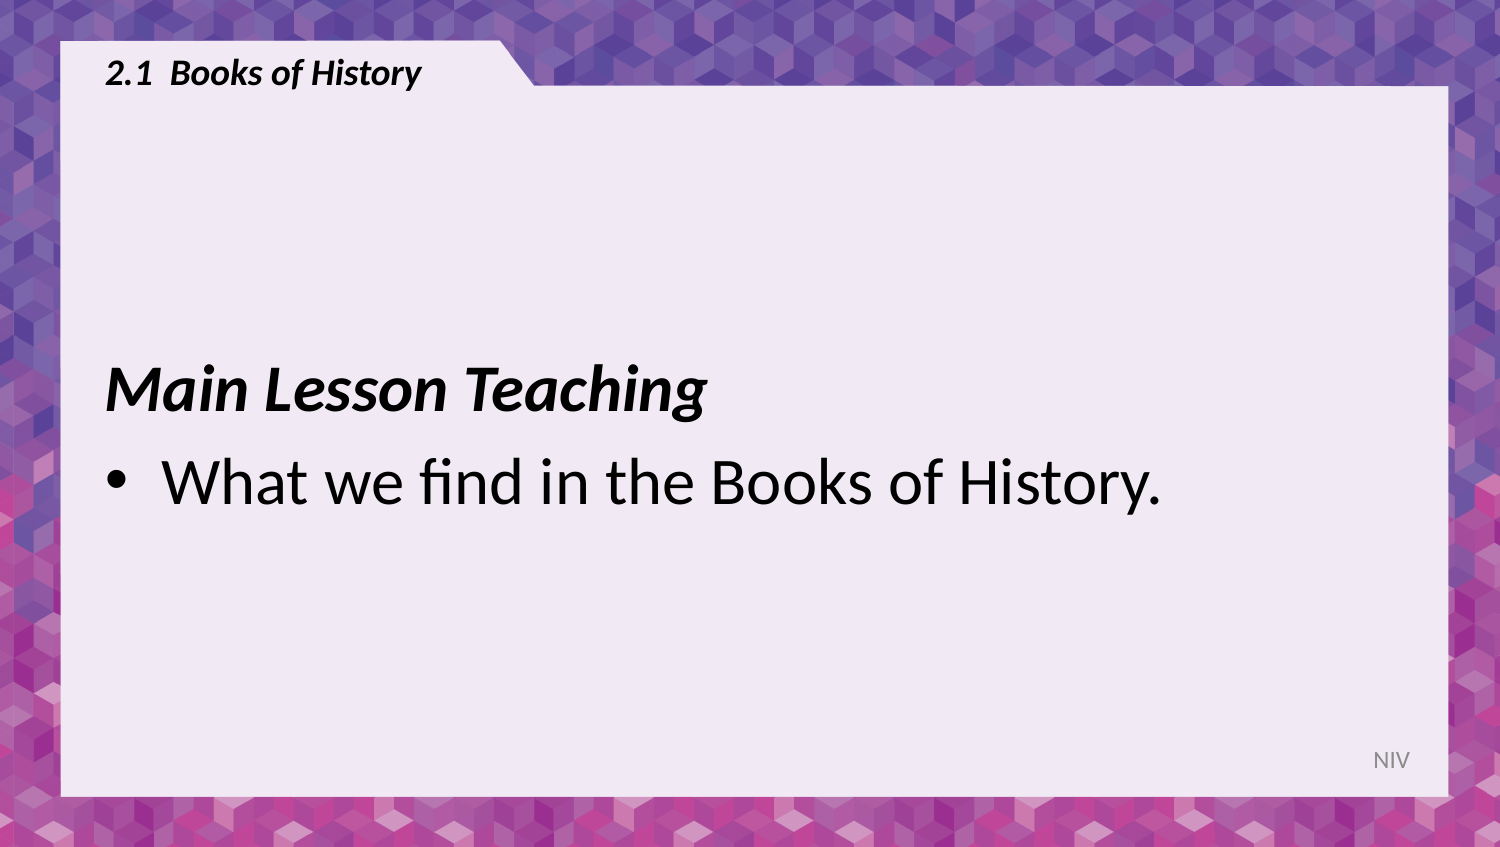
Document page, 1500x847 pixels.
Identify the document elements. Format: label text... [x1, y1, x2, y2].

list Main Lesson Teaching What we find in the Books of History. [89, 141, 1403, 722]
footer NIV [950, 736, 1425, 782]
picture [0, 0, 1500, 847]
title 2.1 Books of History [89, 33, 1420, 108]
